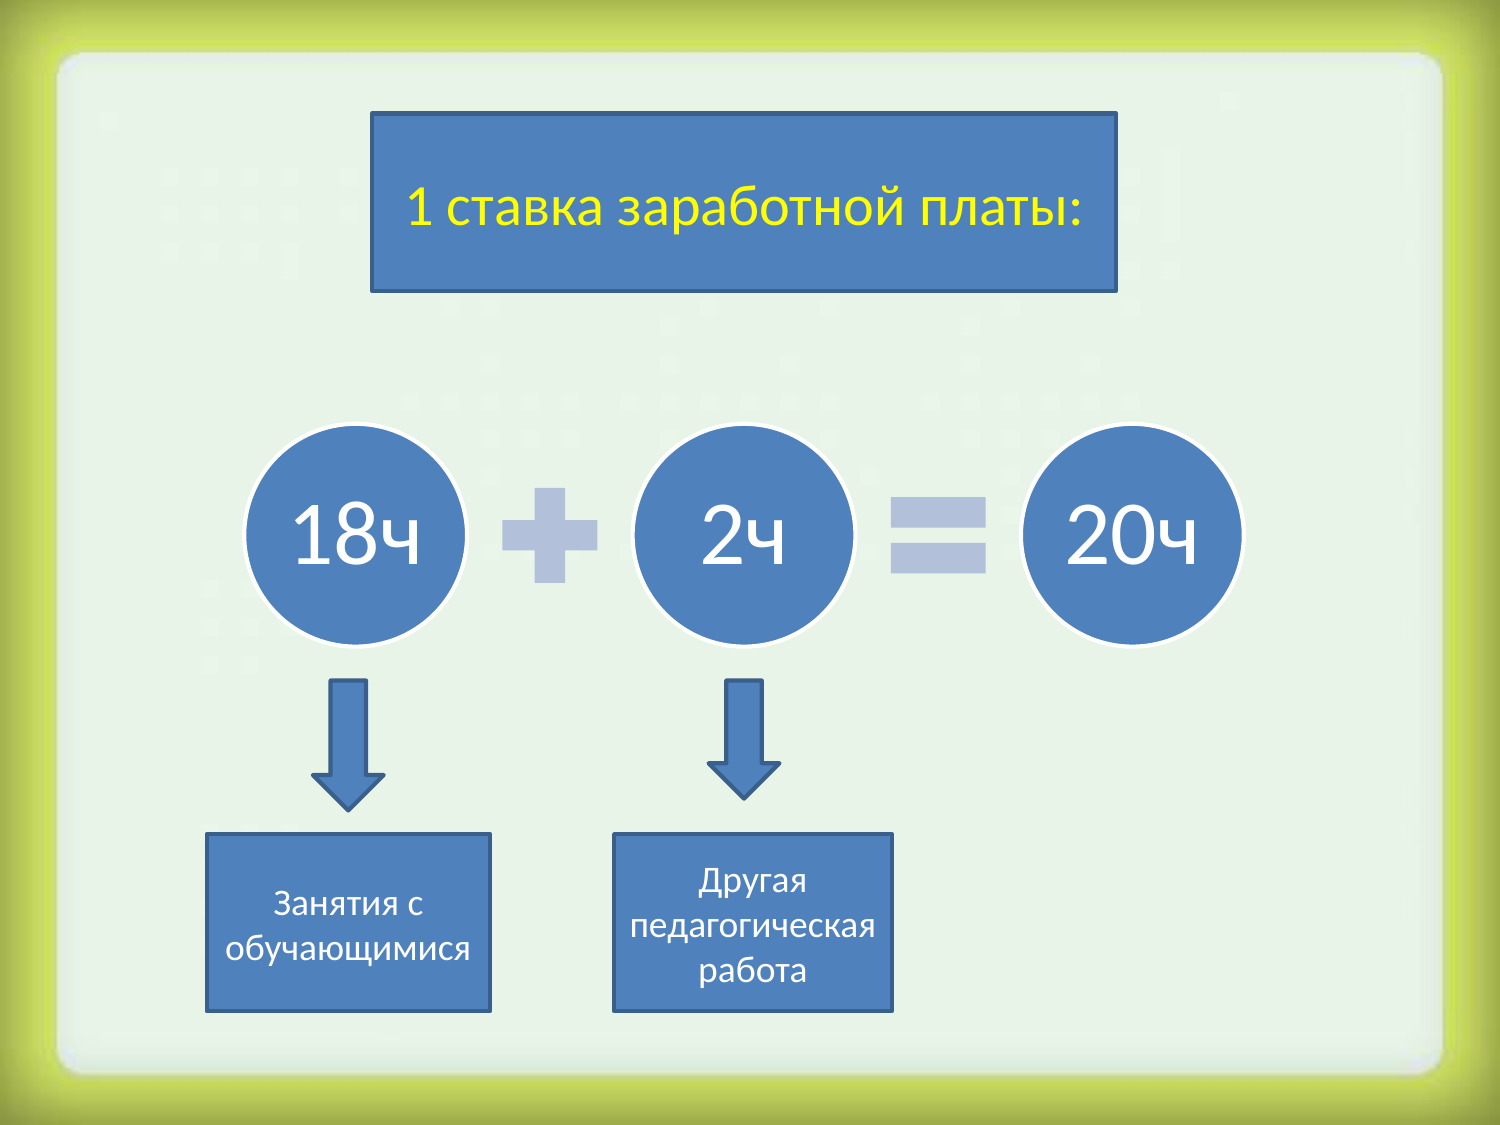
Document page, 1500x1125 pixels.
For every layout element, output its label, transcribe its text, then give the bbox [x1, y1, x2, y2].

text_box [706, 741, 782, 801]
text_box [243, 337, 1245, 733]
picture [0, 0, 1500, 1125]
text_box Другая педагогическая работа [612, 832, 894, 1013]
text_box [310, 741, 386, 813]
text_box Занятия с обучающимися [205, 832, 492, 1013]
text_box 1 ставка заработной платы: [370, 111, 1118, 293]
